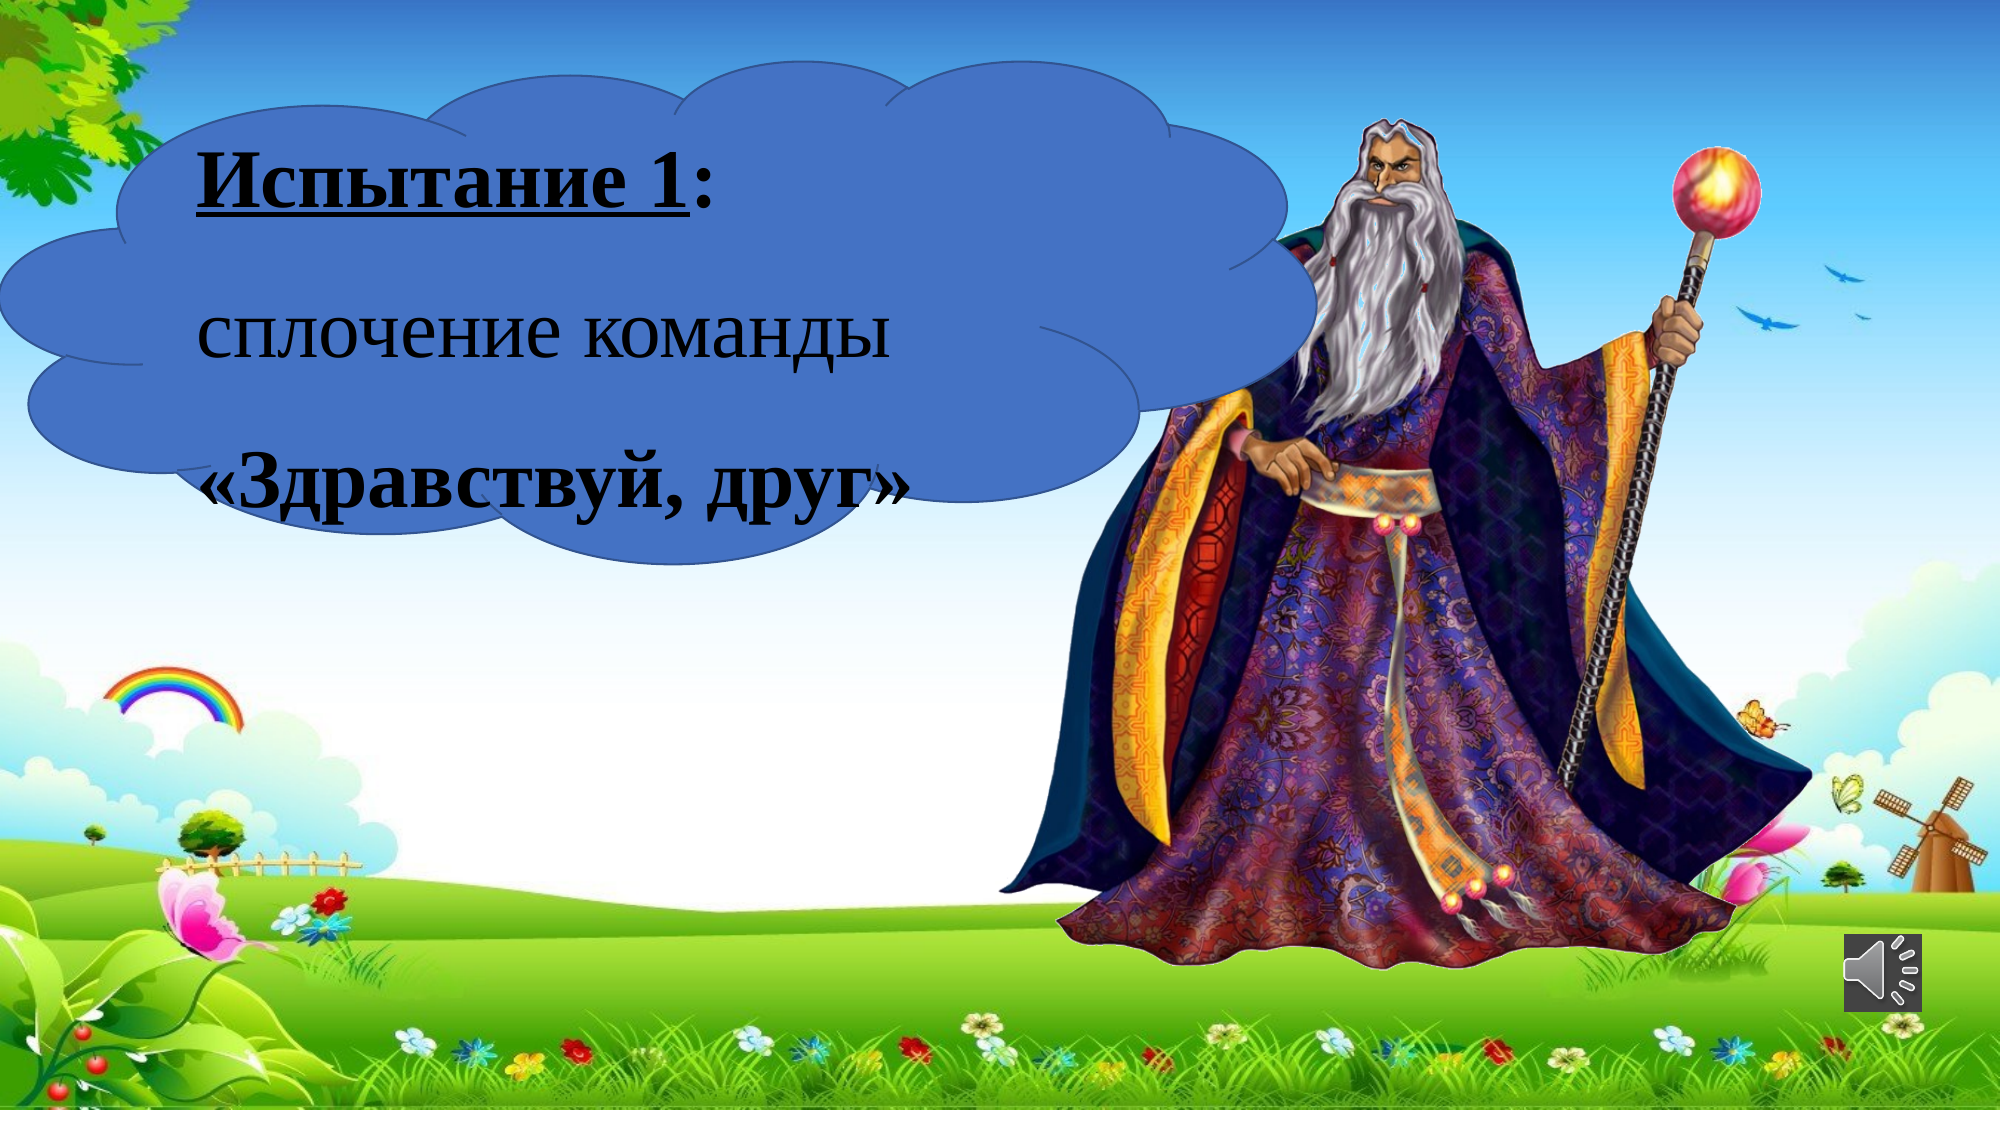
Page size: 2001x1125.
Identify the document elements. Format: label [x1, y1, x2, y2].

list [0, 0, 2000, 1110]
picture [980, 88, 1923, 1013]
